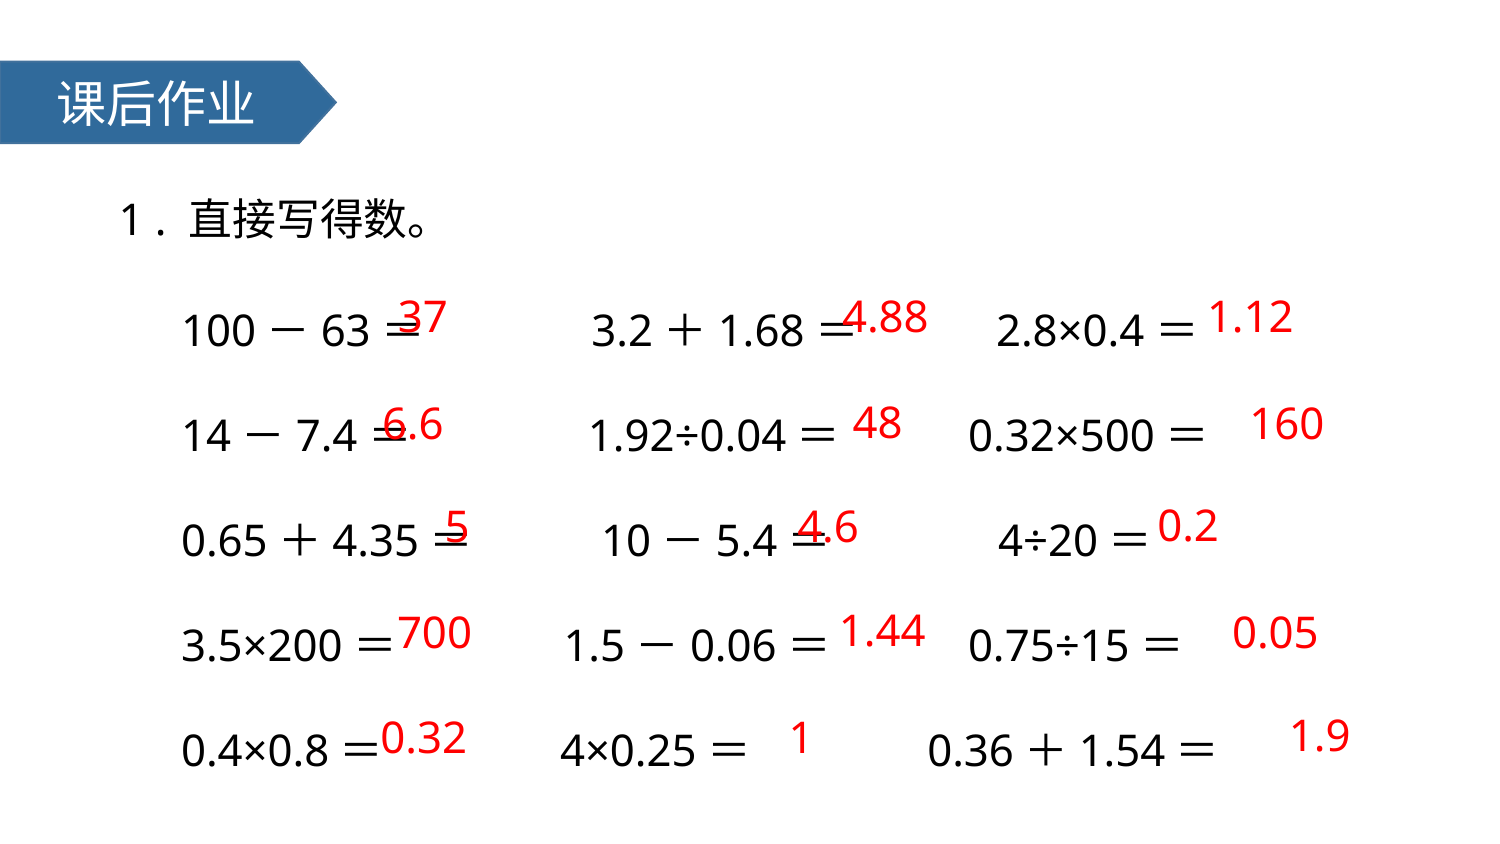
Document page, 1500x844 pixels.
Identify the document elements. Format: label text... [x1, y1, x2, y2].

text_box 1 [777, 704, 929, 768]
text_box 1.44 [827, 597, 979, 662]
text_box 700 [385, 599, 537, 663]
text_box 0.2 [1146, 492, 1298, 557]
text_box 0.32 [369, 704, 521, 768]
text_box 100－63＝ 3.2＋1.68＝ 2.8×0.4＝ 14－7.4＝ 1.92÷0.04＝ 0.32×500＝ 0.65＋4.35＝ 10－5.4＝ 4÷20＝ 3.5×200＝ 1.5－0.06＝ 0.75÷15＝ 0.4×0.8＝ 4×0.25＝ 0.36＋1.54＝ [169, 244, 1379, 781]
text_box 1 . 直接写得数。 [107, 159, 1352, 250]
text_box 6.6 [370, 389, 522, 454]
text_box 课后作业 [0, 61, 336, 144]
text_box 4.6 [786, 492, 938, 557]
text_box 4.88 [830, 283, 982, 347]
text_box 1.12 [1195, 283, 1347, 347]
text_box 5 [433, 492, 585, 557]
text_box 48 [841, 388, 993, 453]
text_box 37 [386, 283, 538, 347]
text_box 160 [1238, 389, 1390, 454]
text_box 1.9 [1277, 702, 1429, 767]
text_box 0.05 [1220, 599, 1372, 663]
